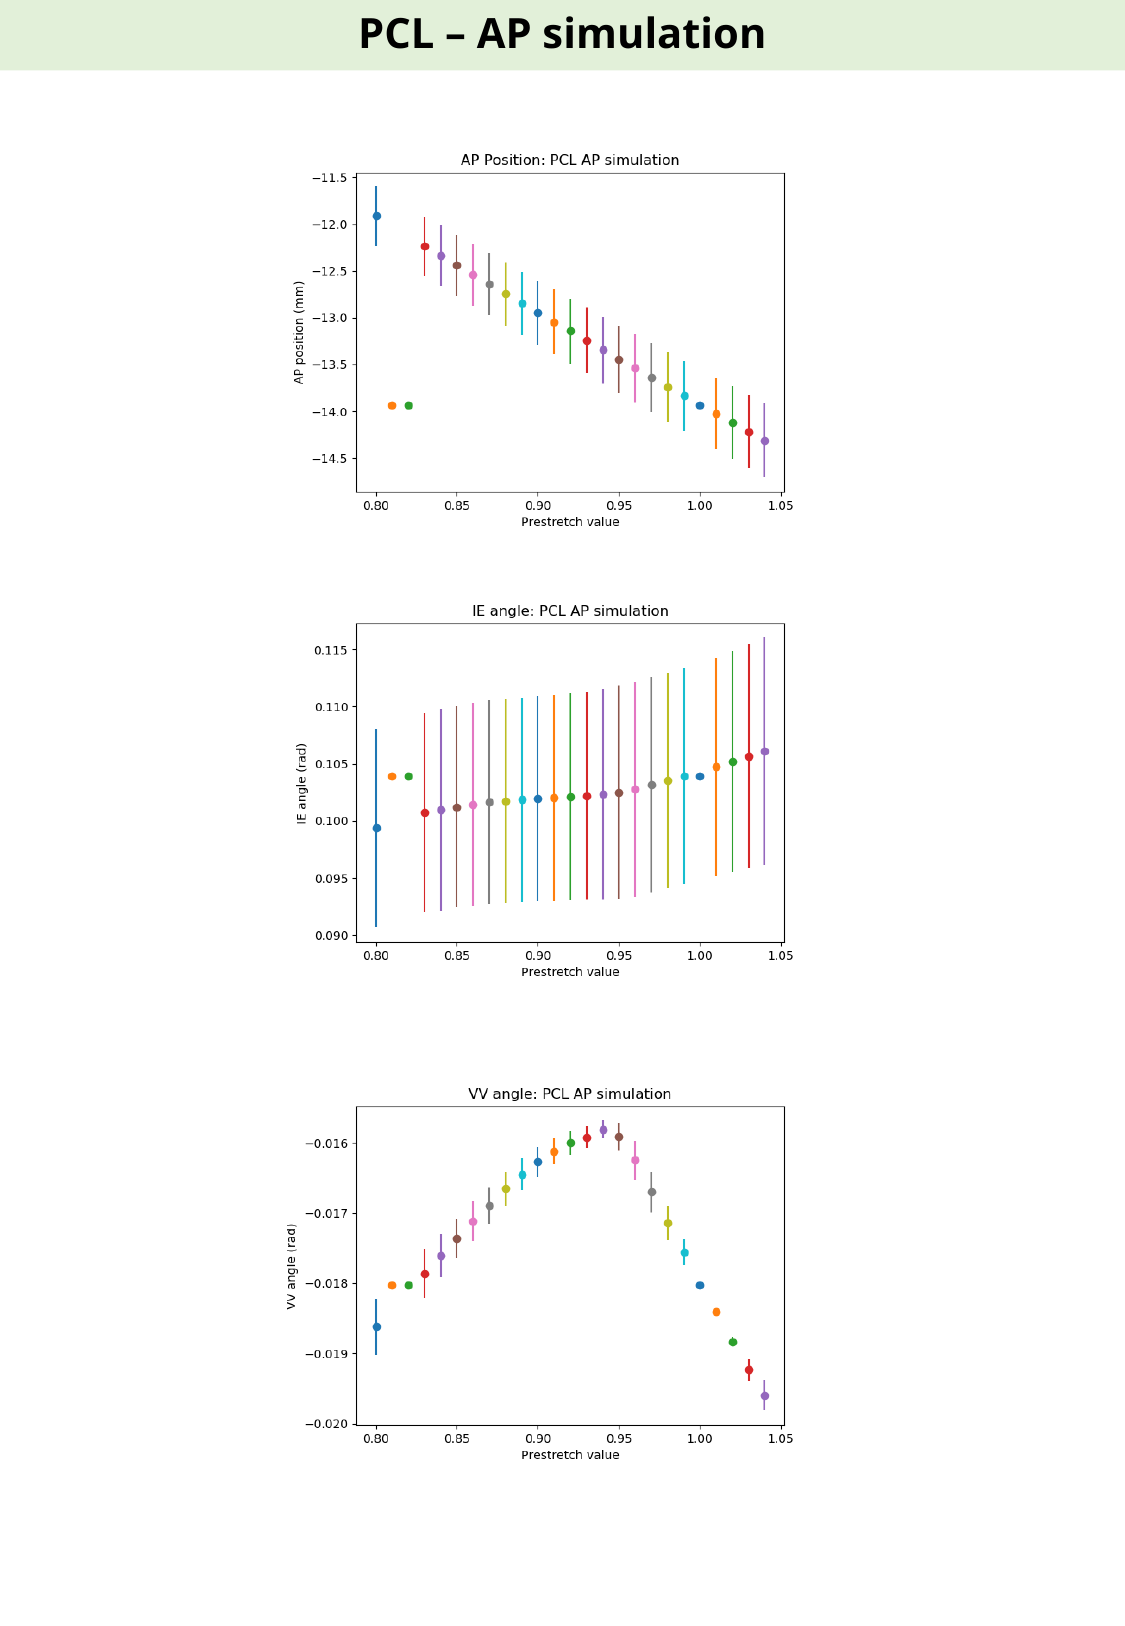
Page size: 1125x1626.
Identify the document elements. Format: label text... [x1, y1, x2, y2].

text_box PCL – AP simulation [0, 0, 1125, 71]
picture [287, 1056, 839, 1470]
picture [287, 573, 839, 988]
picture [287, 122, 839, 537]
